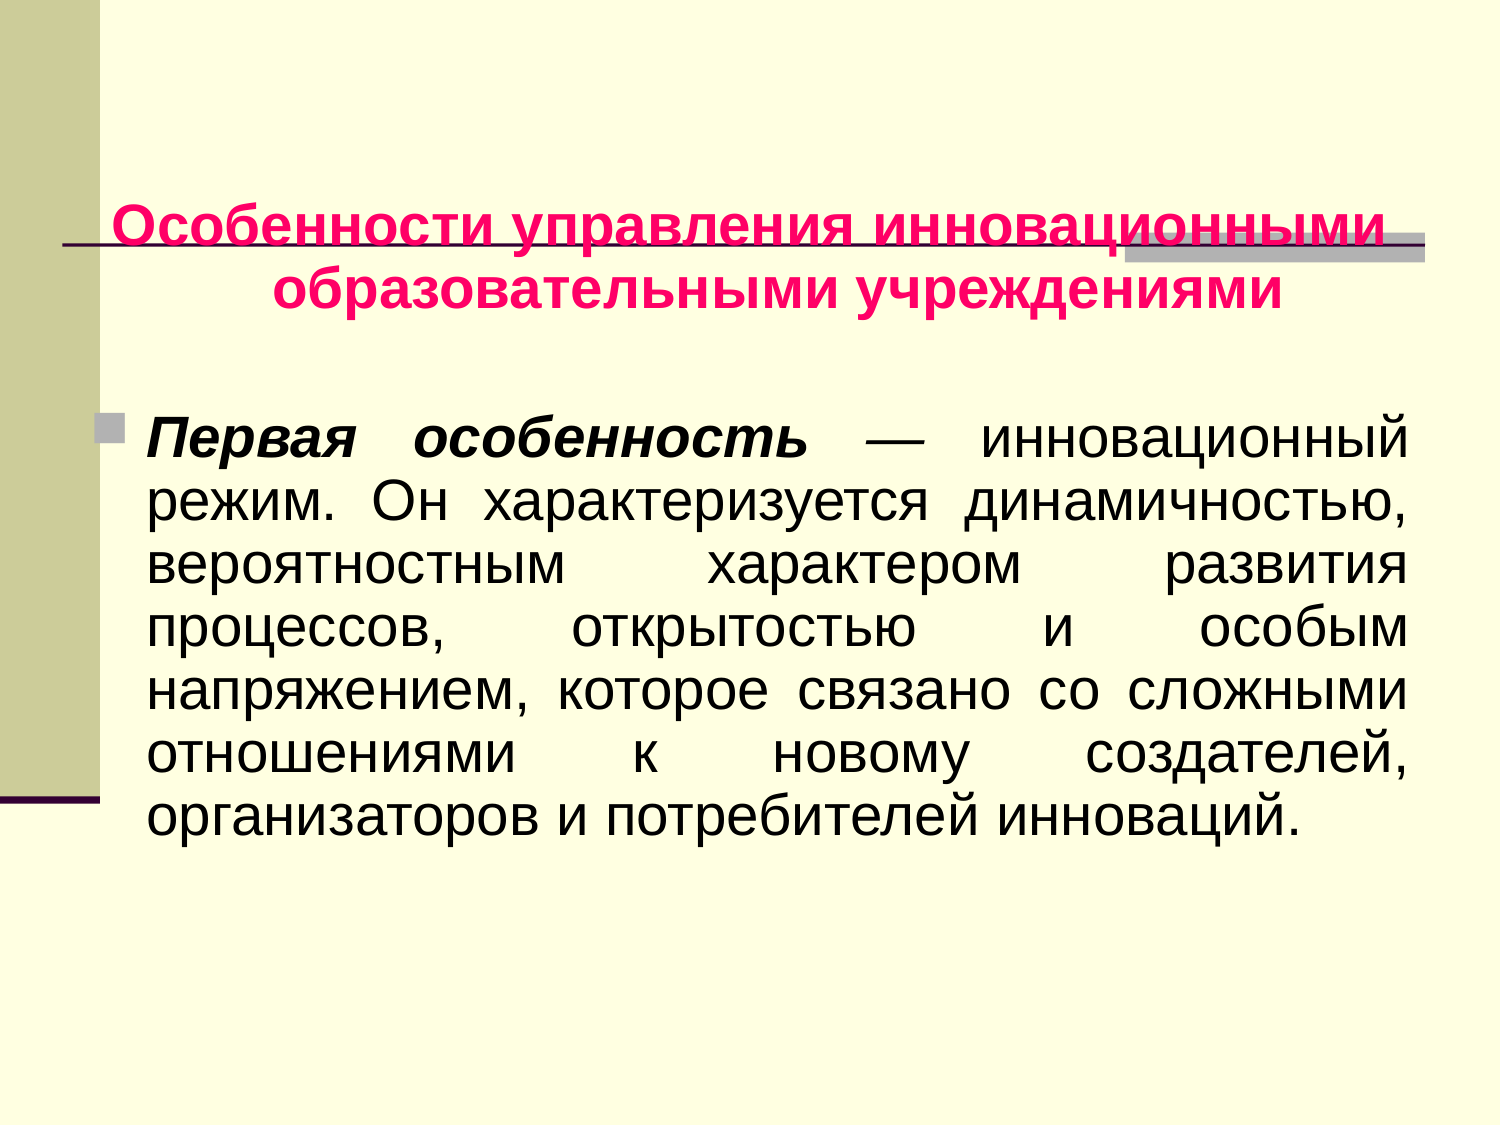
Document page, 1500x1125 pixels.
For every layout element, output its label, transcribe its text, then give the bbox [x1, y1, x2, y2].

list Особенности управления инновационными образовательными учреждениями Первая особенность — инновационный режим. Он характеризуется динамичностью, вероятностным характером развития процессов, открытостью и особым напряжением, которое связано со сложными отношениями к новому создателей, организаторов и потребителей инноваций. [75, 187, 1425, 1038]
